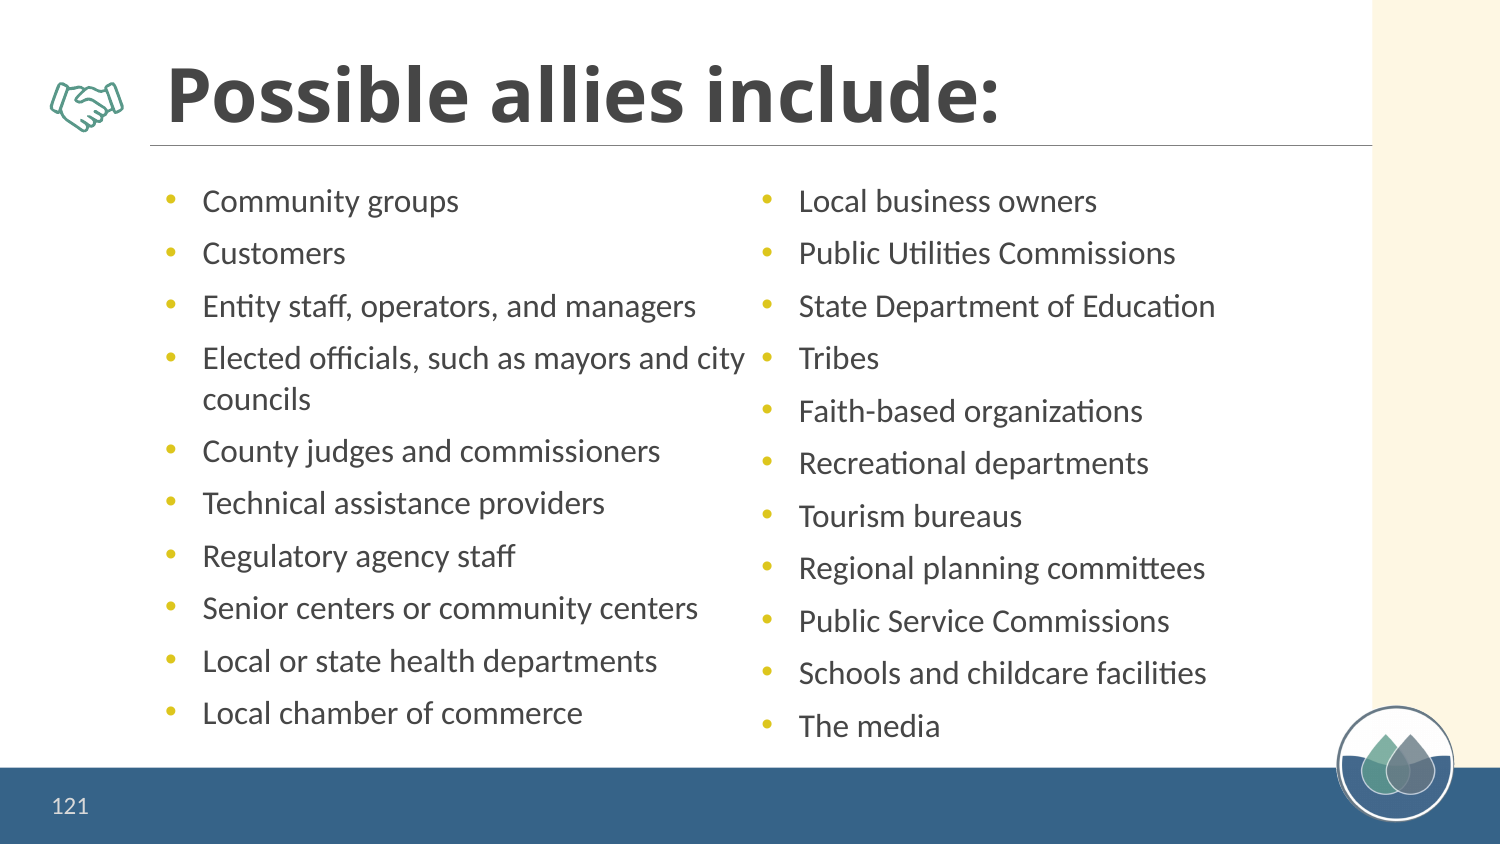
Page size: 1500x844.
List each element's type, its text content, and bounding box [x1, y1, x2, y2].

text_box [49, 82, 124, 133]
list Community groups Customers Entity staff, operators, and managers Elected officials, such as mayors and city councils County judges and commissioners Technical assistance providers Regulatory agency staff Senior centers or community centers Local or state health departments Local chamber of commerce Local business owners Public Utilities Commissions State Department of Education Tribes Faith-based organizations Recreational departments Tourism bureaus Regional planning committees Public Service Commissions Schools and childcare facilities The media [150, 171, 1373, 760]
slide_number 121 [16, 782, 124, 828]
title Possible allies include: [150, 21, 1373, 146]
